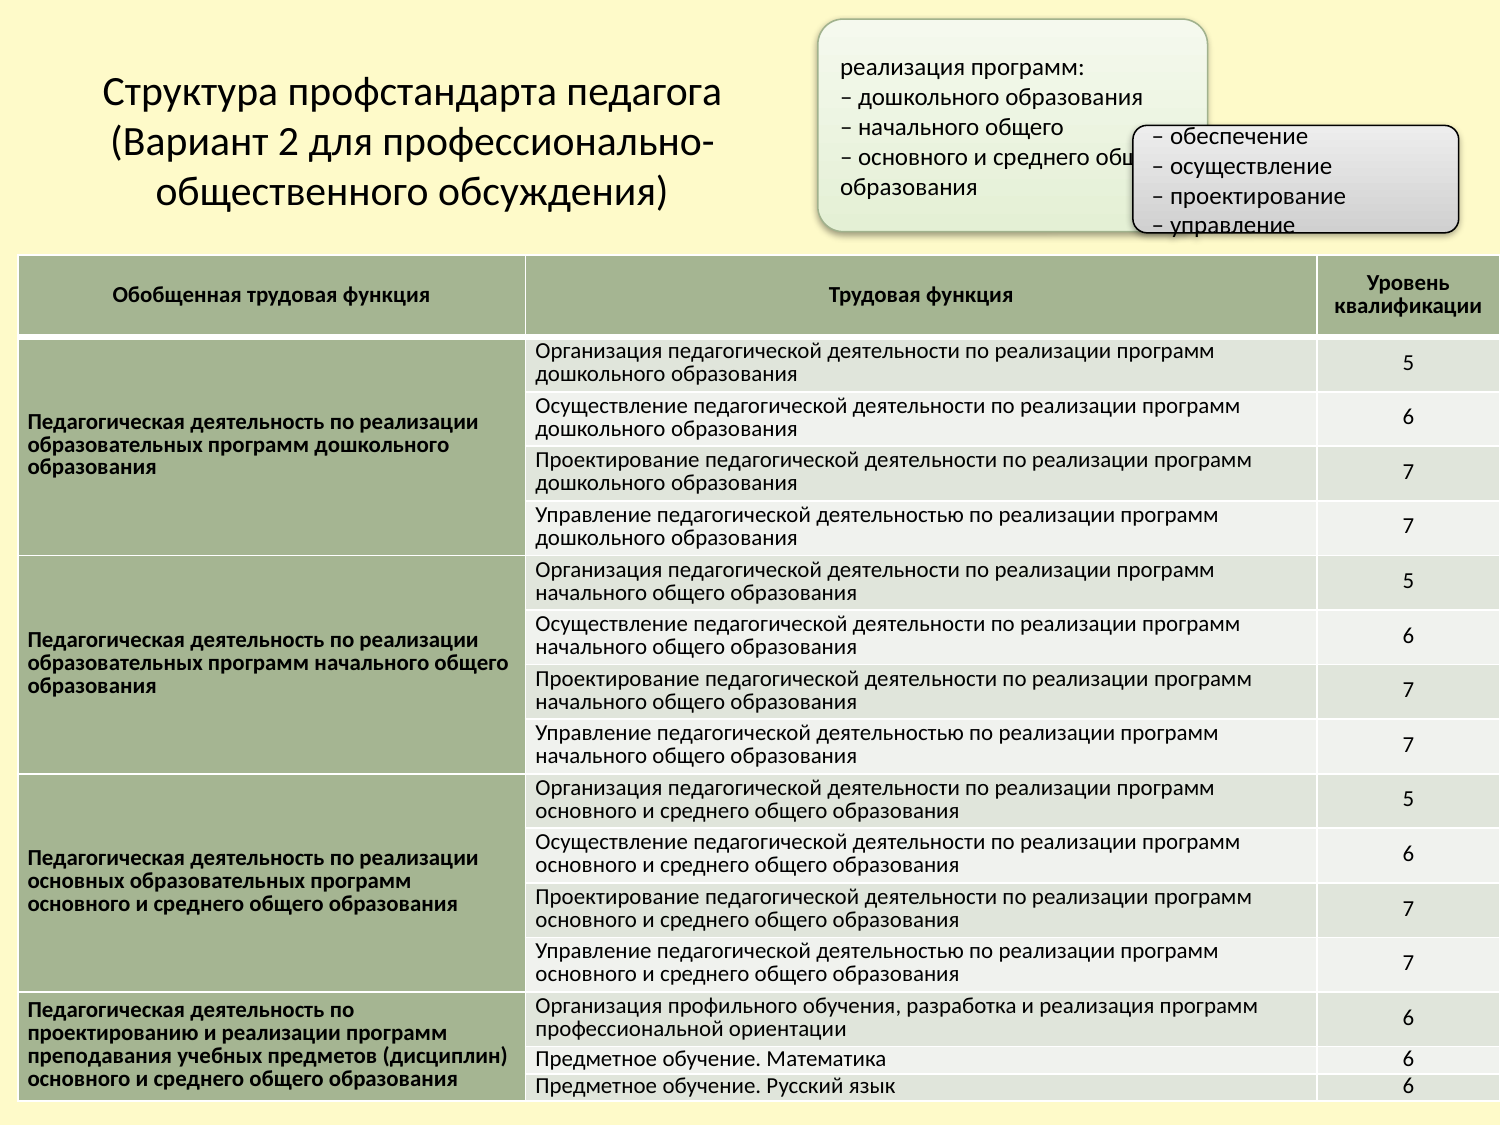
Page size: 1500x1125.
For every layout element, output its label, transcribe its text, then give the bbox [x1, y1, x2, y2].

table_header Трудовая функция [526, 256, 1316, 334]
table_cell Организация педагогической деятельности по реализации программ начального общего образования [526, 556, 1316, 609]
table_cell 6 [1318, 393, 1499, 445]
table_cell Организация педагогической деятельности по реализации программ основного и среднего общего образования [526, 775, 1316, 827]
table_cell Управление педагогической деятельностью по реализации программ дошкольного образования [526, 502, 1316, 555]
table_cell 7 [1318, 938, 1499, 991]
table_cell Педагогическая деятельность по реализации образовательных программ начального общего образования [19, 556, 525, 773]
table_cell Организация профильного обучения, разработка и реализация программ профессиональной ориентации [526, 993, 1316, 1046]
table_cell Управление педагогической деятельностью по реализации программ начального общего образования [526, 720, 1316, 773]
table_cell 7 [1318, 884, 1499, 937]
table_cell Проектирование педагогической деятельности по реализации программ основного и среднего общего образования [526, 884, 1316, 937]
table_header Уровень квалификации [1318, 256, 1499, 334]
table_cell 7 [1318, 447, 1499, 500]
table_cell 7 [1318, 502, 1499, 555]
table_cell Организация педагогической деятельности по реализации программ дошкольного образования [526, 340, 1316, 391]
table_cell 6 [1318, 611, 1499, 664]
table_cell Предметное обучение. Русский язык [526, 1075, 1316, 1100]
table_cell Проектирование педагогической деятельности по реализации программ начального общего образования [526, 665, 1316, 718]
table_cell 5 [1318, 340, 1499, 391]
table_cell 5 [1318, 775, 1499, 827]
table_cell Осуществление педагогической деятельности по реализации программ начального общего образования [526, 611, 1316, 664]
table_cell Предметное обучение. Математика [526, 1047, 1316, 1073]
table_cell 6 [1318, 829, 1499, 882]
table_cell Осуществление педагогической деятельности по реализации программ основного и среднего общего образования [526, 829, 1316, 882]
title Структура профстандарта педагога (Вариант 2 для профессионально-общественного обсуждения) [75, 45, 750, 233]
text_box – обеспечение – осуществление – проектирование – управление [1132, 124, 1460, 234]
text_box реализация программ: – дошкольного образования – начального общего – основного и среднего общего образования [817, 18, 1209, 233]
table_cell 6 [1318, 1075, 1499, 1100]
table_cell Педагогическая деятельность по проектированию и реализации программ преподавания учебных предметов (дисциплин) основного и среднего общего образования [19, 993, 525, 1100]
table_cell 7 [1318, 665, 1499, 718]
table_header Обобщенная трудовая функция [19, 256, 525, 334]
table_cell Педагогическая деятельность по реализации образовательных программ дошкольного образования [19, 340, 525, 555]
table_cell Проектирование педагогической деятельности по реализации программ дошкольного образования [526, 447, 1316, 500]
table_cell 5 [1318, 556, 1499, 609]
table_cell 6 [1318, 993, 1499, 1046]
table_cell Осуществление педагогической деятельности по реализации программ дошкольного образования [526, 393, 1316, 445]
table_cell 6 [1318, 1047, 1499, 1073]
table_cell Педагогическая деятельность по реализации основных образовательных программ основного и среднего общего образования [19, 775, 525, 991]
table_cell Управление педагогической деятельностью по реализации программ основного и среднего общего образования [526, 938, 1316, 991]
table_cell 7 [1318, 720, 1499, 773]
